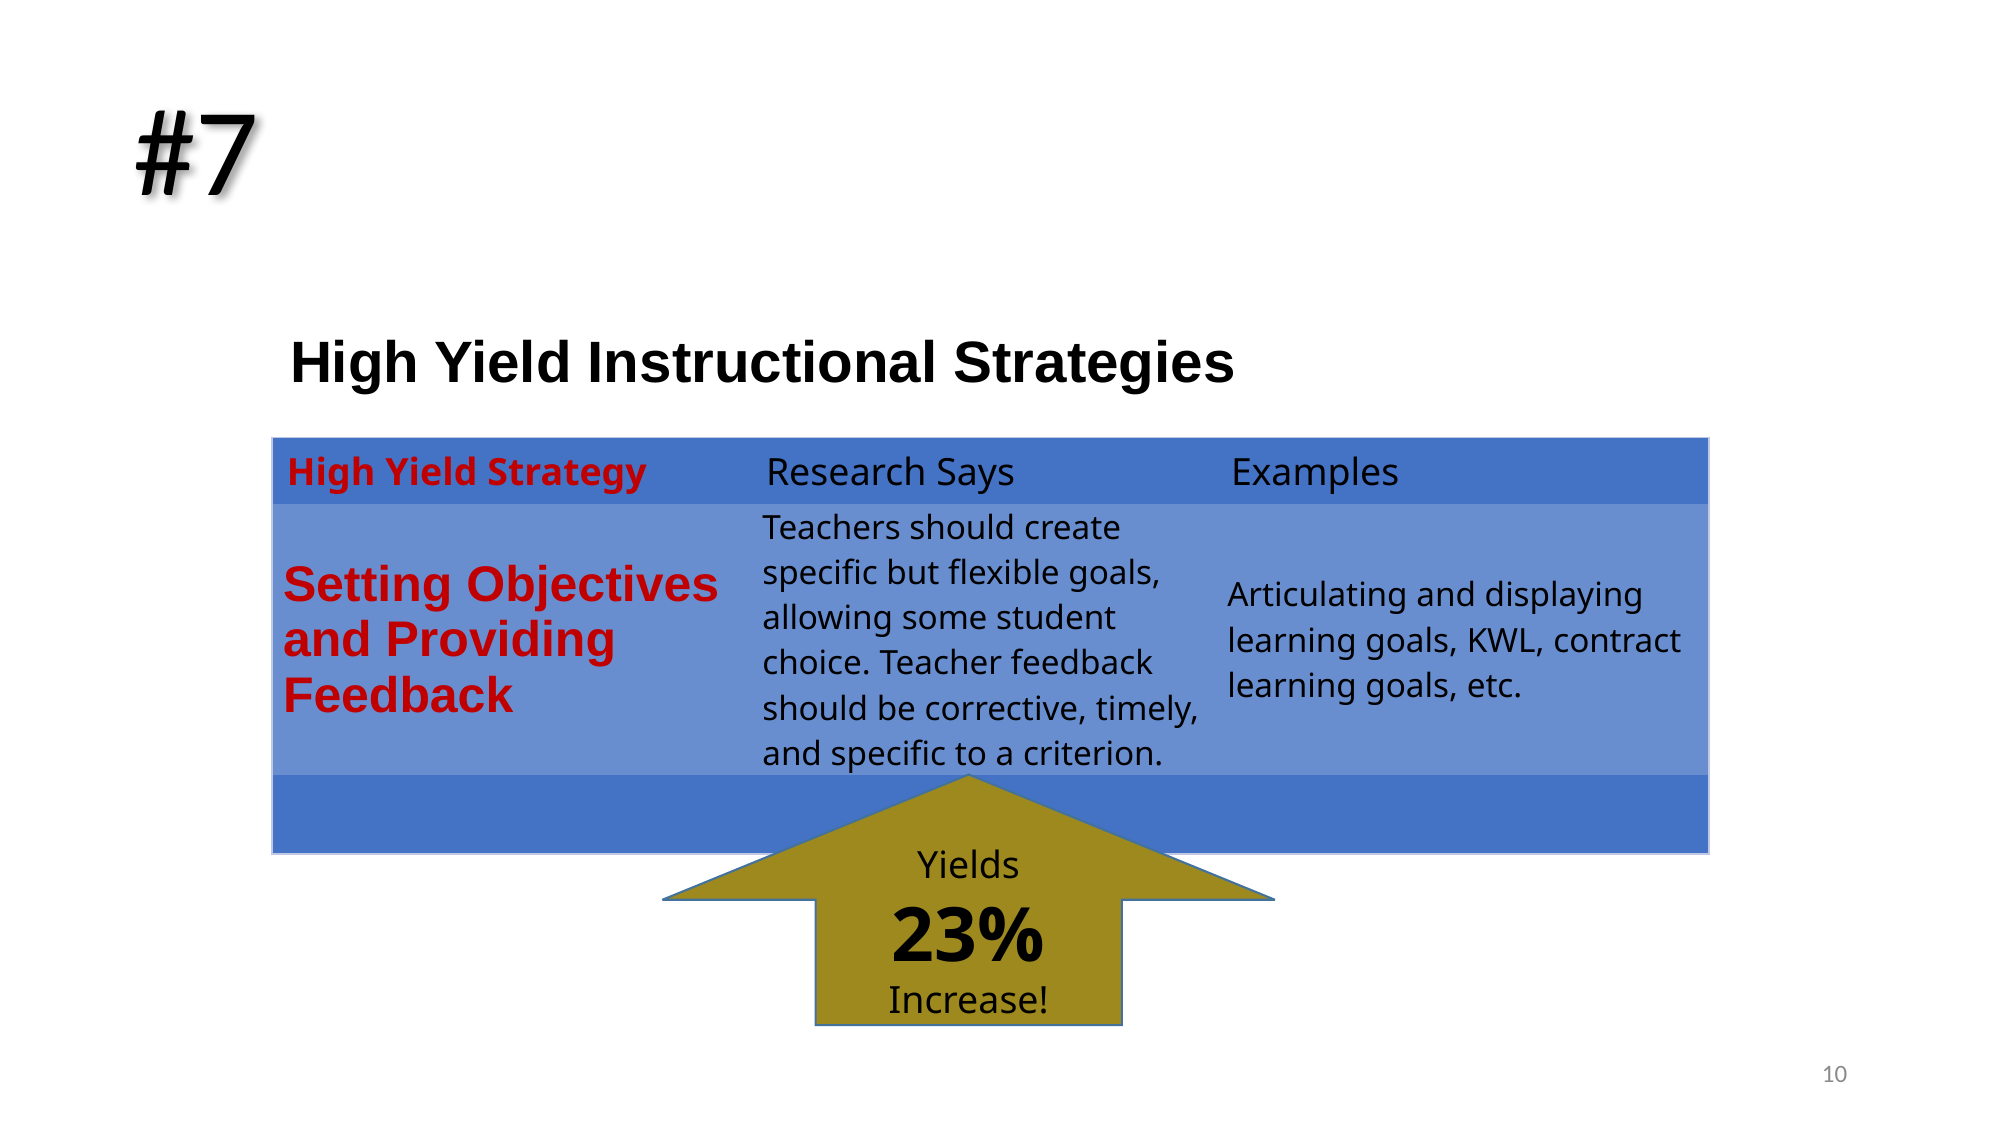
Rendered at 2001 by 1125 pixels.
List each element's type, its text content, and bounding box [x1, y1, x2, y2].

table_header Examples [1216, 438, 1708, 504]
text_box Yields 23% Increase! [662, 773, 1276, 1027]
slide_number 10 [1412, 1042, 1863, 1103]
table_cell Teachers should create specific but flexible goals, allowing some student choice. Teacher feedback should be corrective, timely, and specific to a criterion. [751, 504, 1216, 775]
table_header High Yield Strategy [273, 438, 751, 504]
table_cell Setting Objectives and Providing Feedback [273, 504, 751, 775]
text_box #7 [118, 63, 275, 228]
table_cell [273, 775, 962, 853]
table_header Research Says [751, 438, 1216, 504]
list High Yield Instructional Strategies [275, 324, 1710, 437]
table_cell [976, 775, 1708, 853]
table_cell Articulating and displaying learning goals, KWL, contract learning goals, etc. [1216, 504, 1708, 775]
